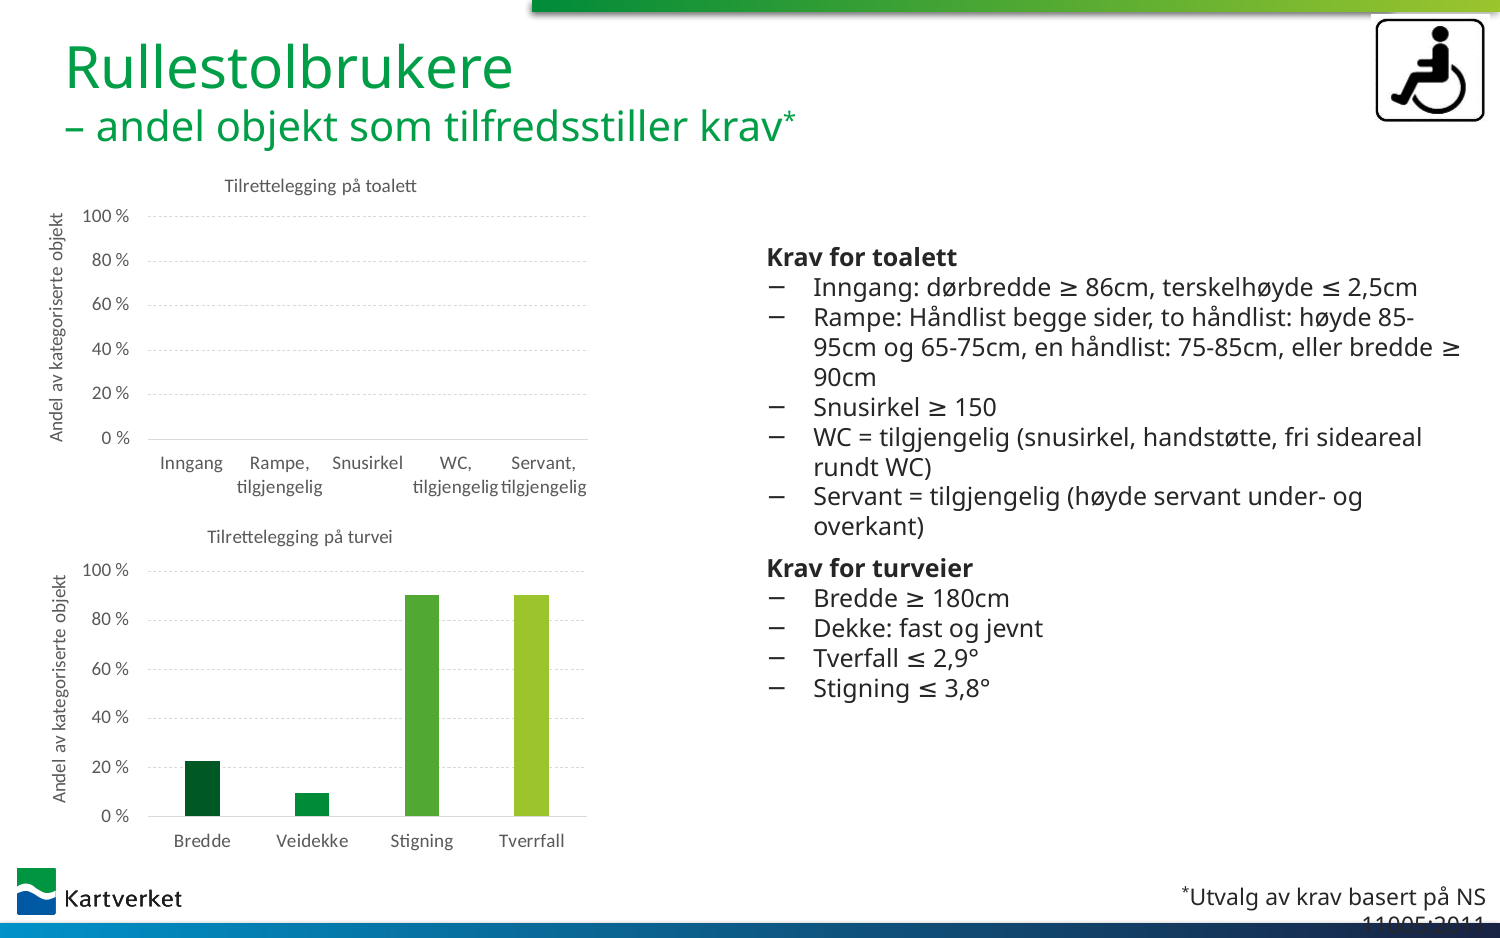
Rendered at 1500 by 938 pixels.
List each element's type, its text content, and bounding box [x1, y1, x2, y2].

picture [41, 520, 598, 859]
picture [41, 166, 599, 505]
text_box Krav for turveier Bredde ≥ 180cm Dekke: fast og jevnt Tverfall ≤ 2,9° Stigning ≤ 3,8° [751, 545, 1483, 710]
text_box *Utvalg av krav basert på NS 11005:2011 [1068, 873, 1500, 938]
text_box Rullestolbrukere – andel objekt som tilfredsstiller krav* [49, 14, 1431, 158]
picture [1371, 13, 1491, 127]
text_box Krav for toalett Inngang: dørbredde ≥ 86cm, terskelhøyde ≤ 2,5cm Rampe: Håndlist begge sider, to håndlist: høyde 85-95cm og 65-75cm, en håndlist: 75-85cm, eller bredde ≥ 90cm Snusirkel ≥ 150 WC = tilgjengelig (snusirkel, handstøtte, fri sideareal rundt WC) Servant = tilgjengelig (høyde servant under- og overkant) [751, 234, 1483, 545]
